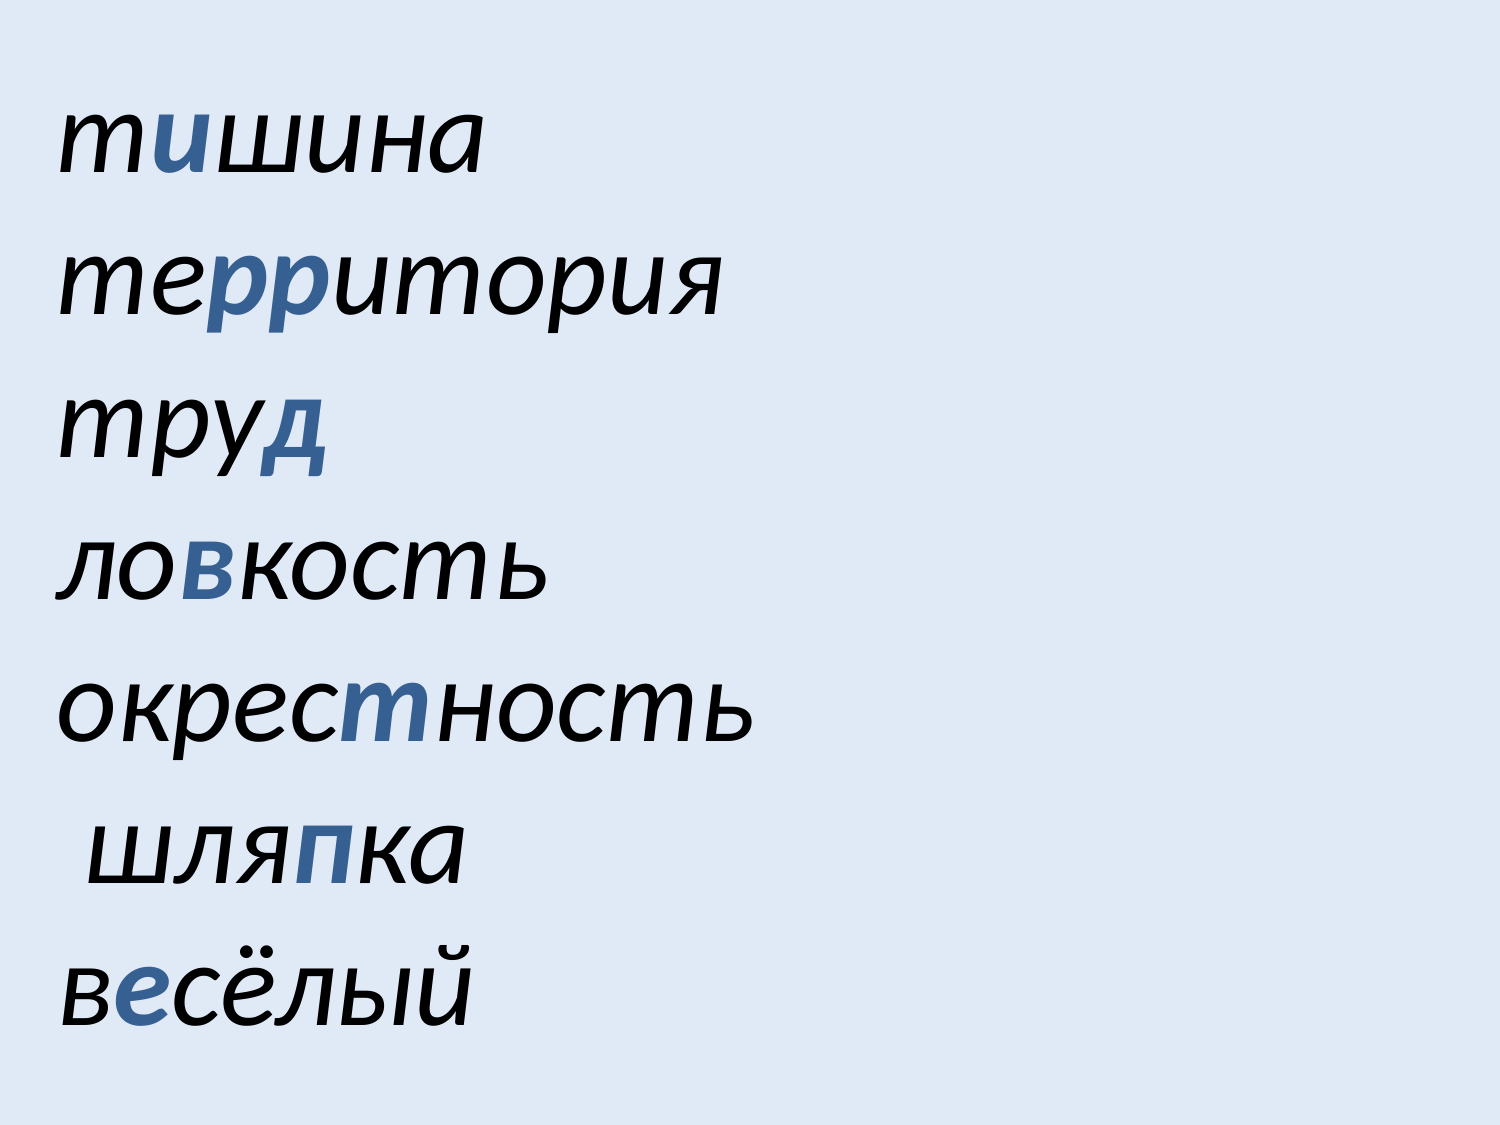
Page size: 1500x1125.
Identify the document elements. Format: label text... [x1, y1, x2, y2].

title тишина территория труд ловкость окрестность шляпка весёлый [41, 45, 1425, 1059]
